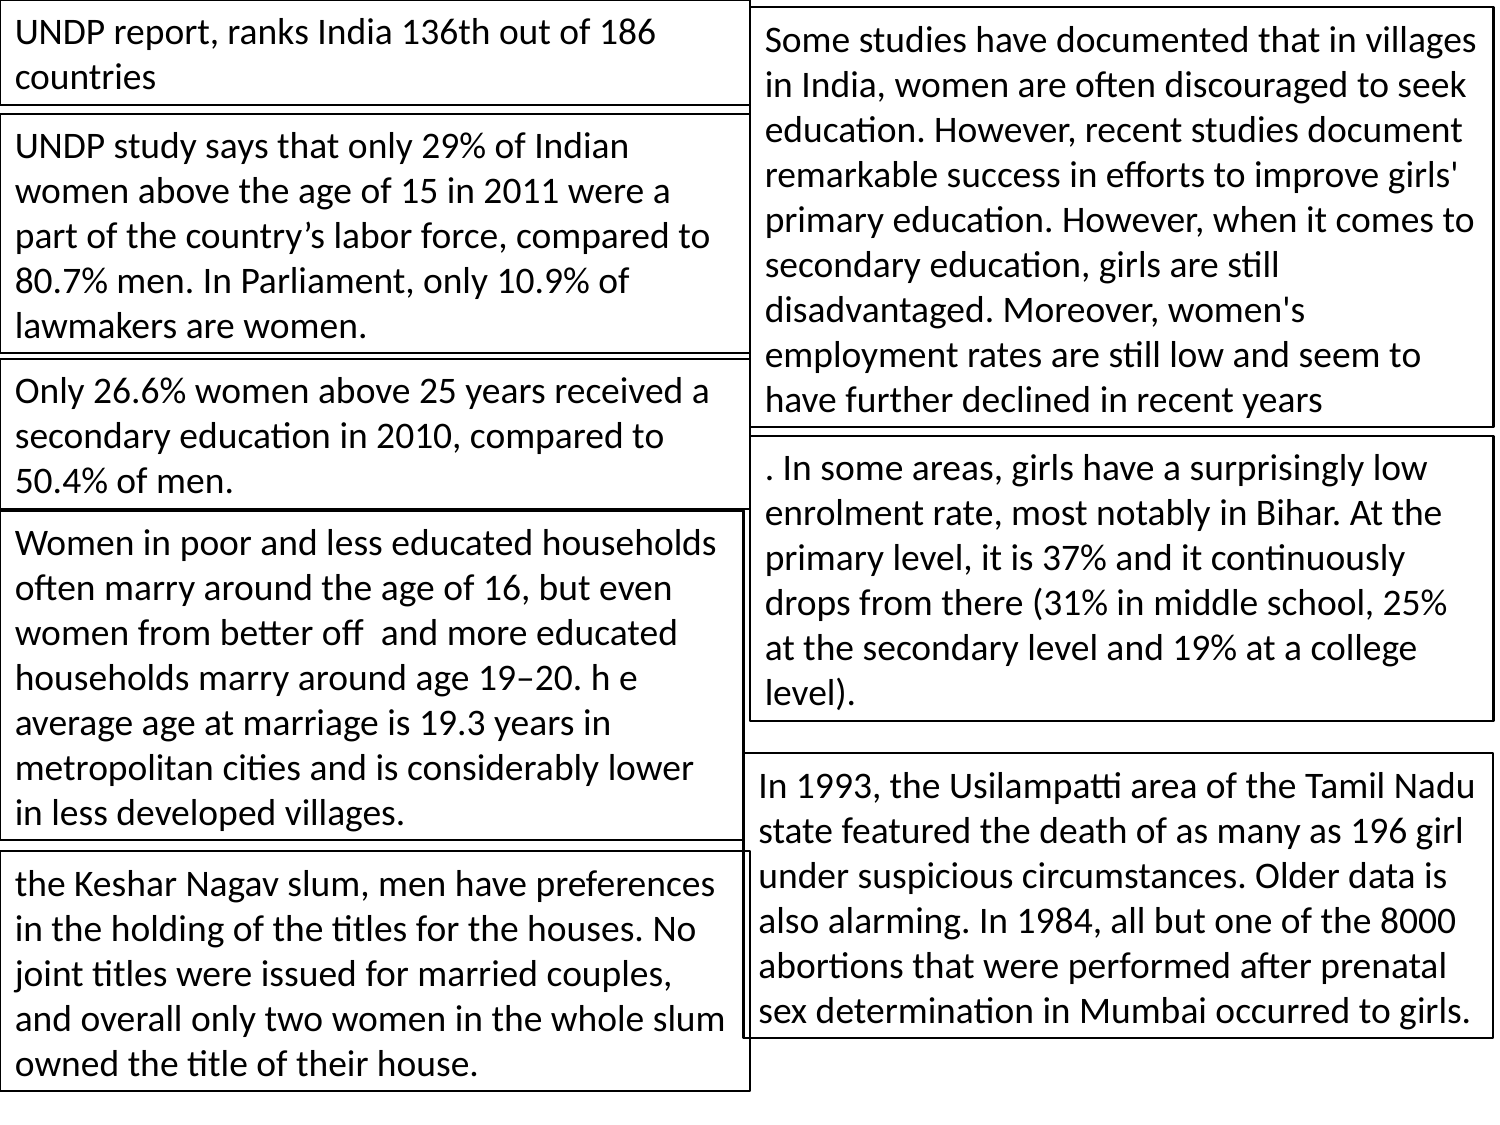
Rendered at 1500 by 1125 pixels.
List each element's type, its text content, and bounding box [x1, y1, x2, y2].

text_box . In some areas, girls have a surprisingly low enrolment rate, most notably in Bihar. At the primary level, it is 37% and it continuously drops from there (31% in middle school, 25% at the secondary level and 19% at a college level). [750, 436, 1494, 721]
text_box UNDP report, ranks India 136th out of 186 countries [0, 0, 750, 105]
text_box In 1993, the Usilampatti area of the Tamil Nadu state featured the death of as many as 196 girl under suspicious circumstances. Older data is also alarming. In 1984, all but one of the 8000 abortions that were performed after prenatal sex determination in Mumbai occurred to girls. [743, 753, 1494, 1038]
text_box Some studies have documented that in villages in India, women are often discouraged to seek education. However, recent studies document remarkable success in efforts to improve girls' primary education. However, when it comes to secondary education, girls are still disadvantaged. Moreover, women's employment rates are still low and seem to have further declined in recent years [750, 7, 1494, 428]
text_box the Keshar Nagav slum, men have preferences in the holding of the titles for the houses. No joint titles were issued for married couples, and overall only two women in the whole slum owned the title of their house. [0, 851, 750, 1091]
text_box Only 26.6% women above 25 years received a secondary education in 2010, compared to 50.4% of men. [0, 358, 750, 509]
text_box UNDP study says that only 29% of Indian women above the age of 15 in 2011 were a part of the country’s labor force, compared to 80.7% men. In Parliament, only 10.9% of lawmakers are women. [0, 113, 750, 354]
text_box Women in poor and less educated households often marry around the age of 16, but even women from better oﬀ and more educated households marry around age 19–20. h e average age at marriage is 19.3 years in metropolitan cities and is considerably lower in less developed villages. [0, 510, 744, 841]
